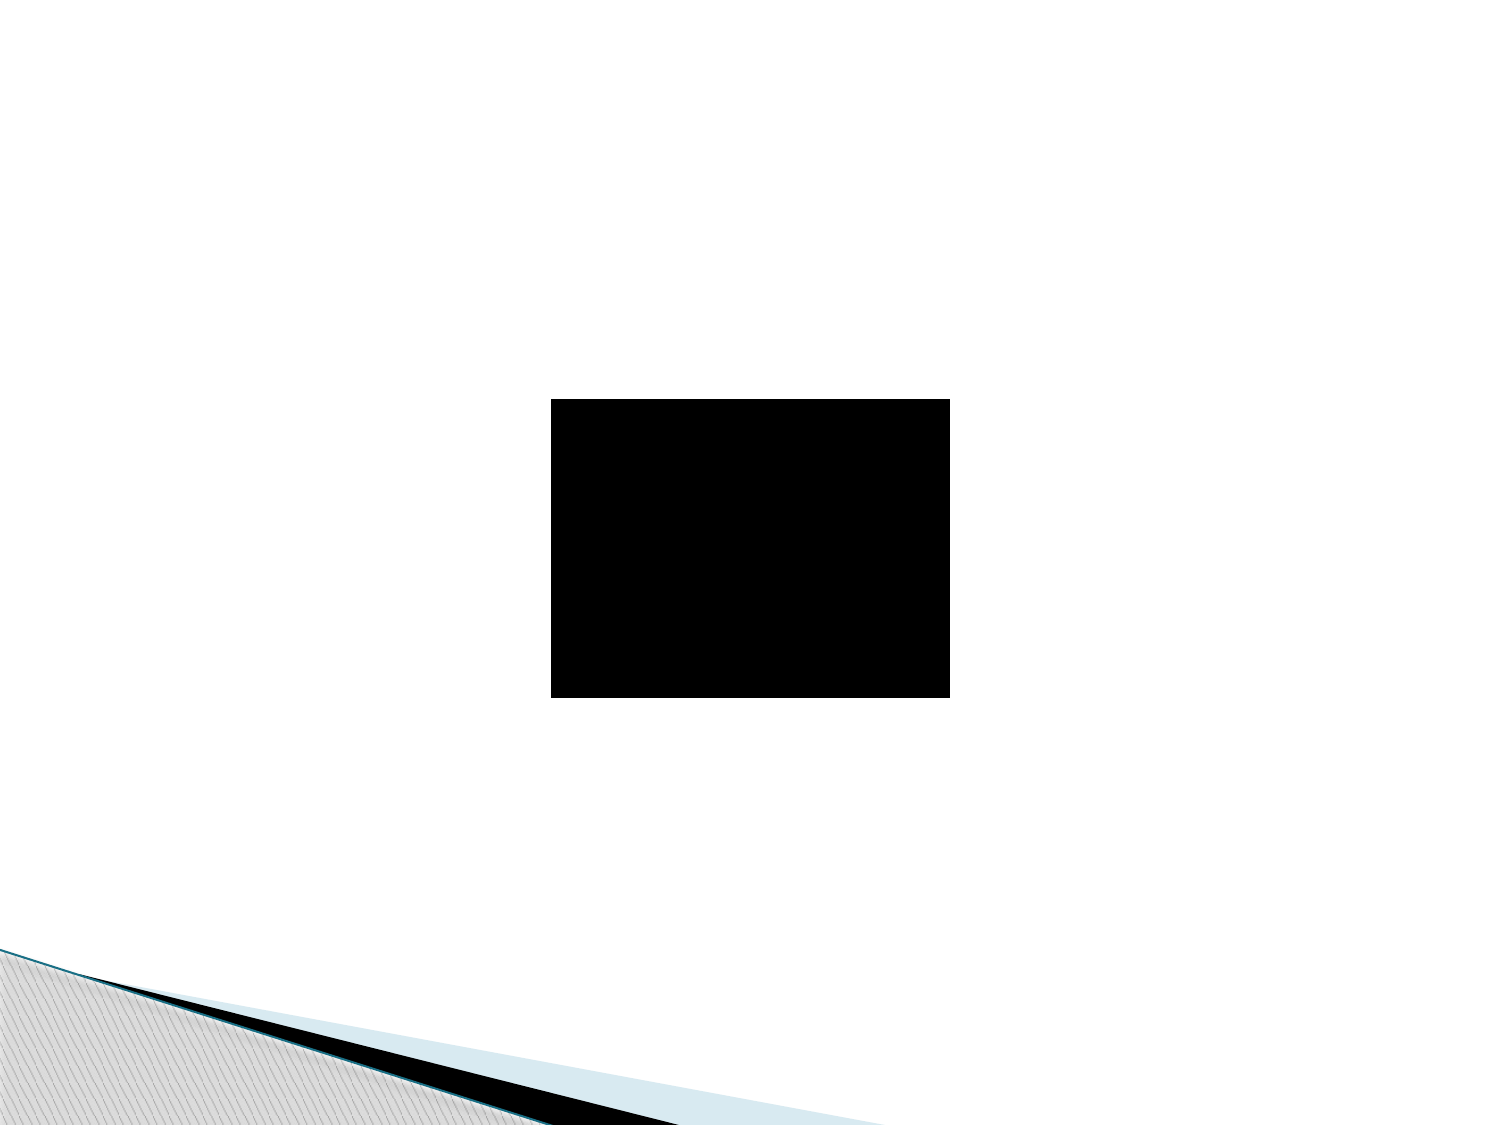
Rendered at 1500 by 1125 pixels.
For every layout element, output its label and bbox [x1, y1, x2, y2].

text_box [550, 398, 951, 699]
